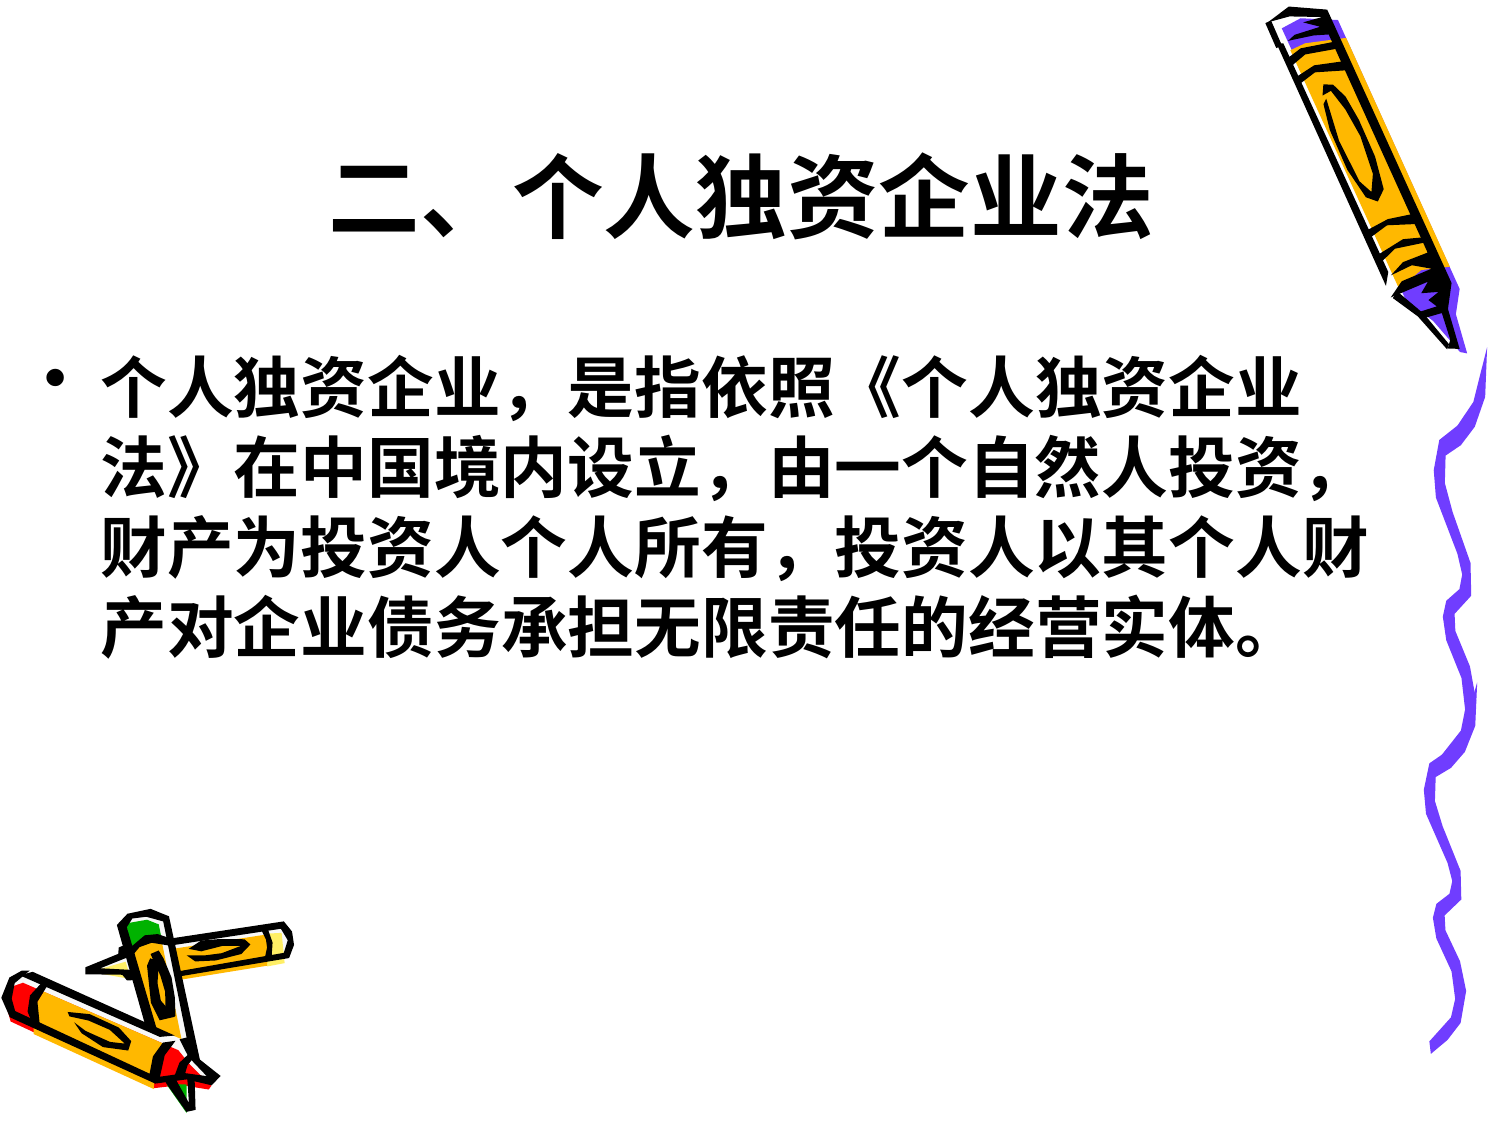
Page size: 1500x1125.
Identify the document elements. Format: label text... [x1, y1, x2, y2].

title 二、个人独资企业法 [40, 125, 1443, 258]
list 个人独资企业，是指依照《个人独资企业法》在中国境内设立，由一个自然人投资，财产为投资人个人所有，投资人以其个人财产对企业债务承担无限责任的经营实体。 [29, 337, 1431, 965]
